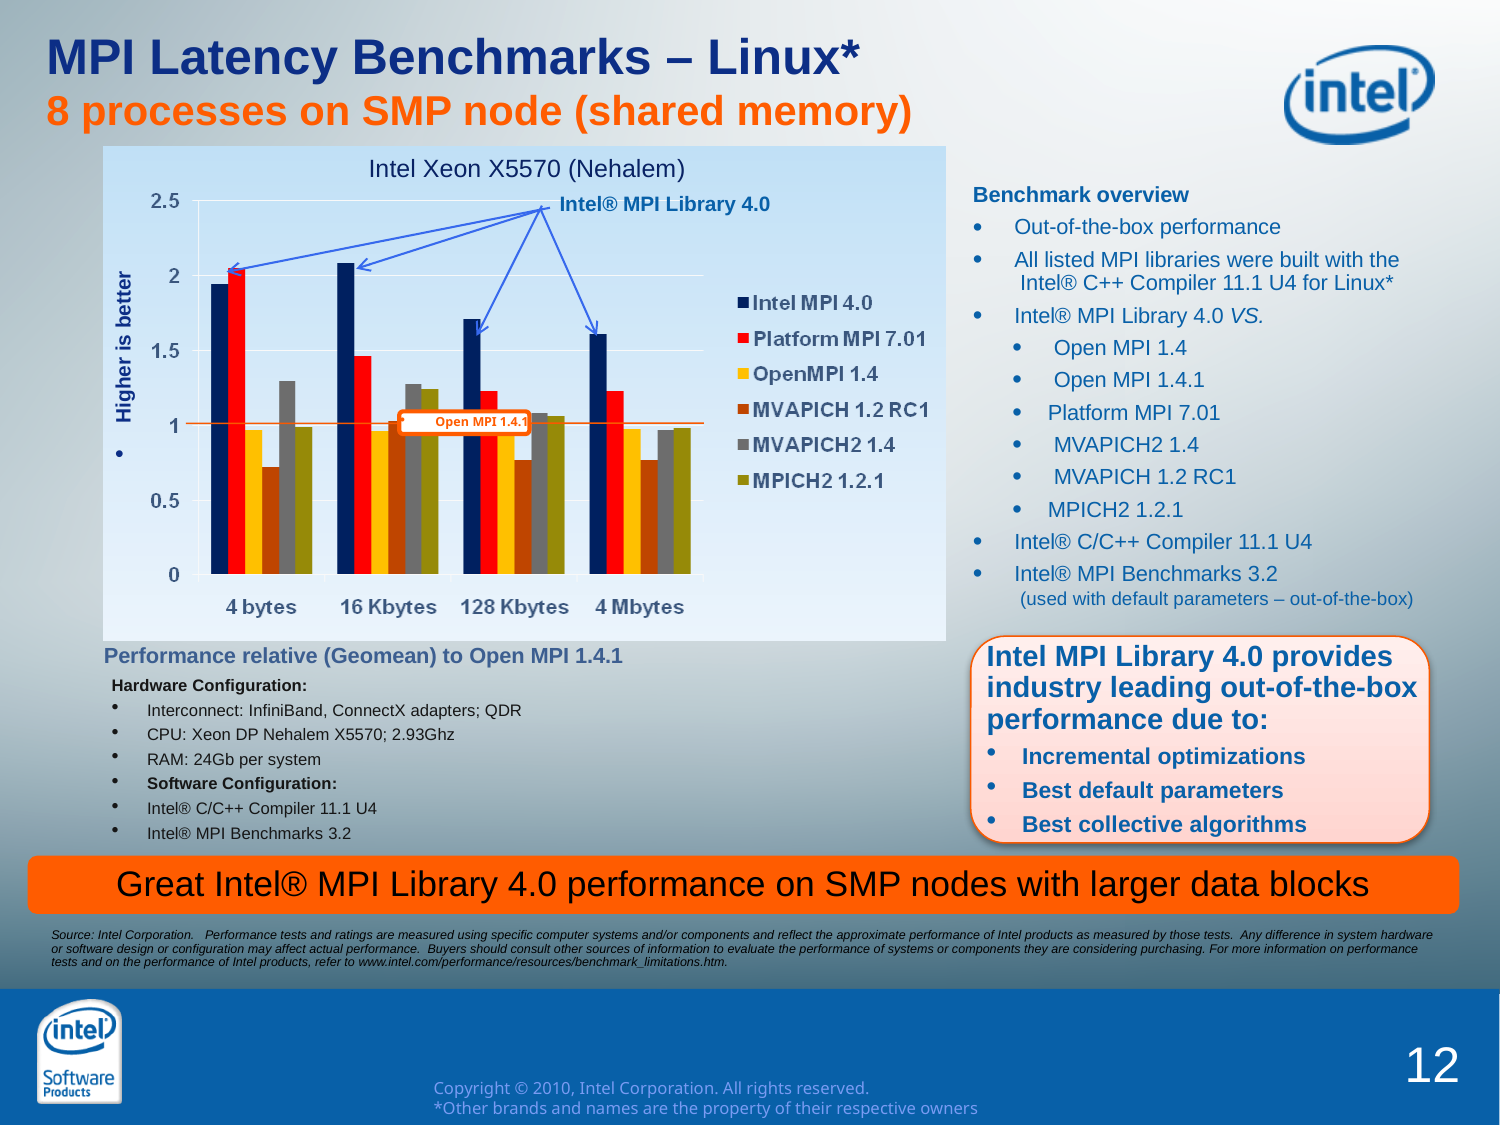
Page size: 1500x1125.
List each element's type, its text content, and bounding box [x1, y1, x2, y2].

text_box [102, 146, 946, 641]
text_box Intel MPI Library 4.0 provides industry leading out-of-the-box performance due to: Incremental optimizations Best default parameters Best collective algorithms [971, 633, 1452, 845]
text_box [226, 207, 356, 273]
text_box Source: Intel Corporation. Performance tests and ratings are measured using specific computer systems and/or components and reflect the approximate performance of Intel products as measured by those tests. Any difference in system hardware or software design or configuration may affect actual performance. Buyers should consult other sources of information to evaluate the performance of systems or components they are considering purchasing. For more information on performance tests and on the performance of Intel products, refer to www.intel.com/performance/resources/benchmark_limitations.htm. [51, 928, 1440, 970]
text_box Performance relative (Geomean) to Open MPI 1.4.1 [88, 637, 888, 676]
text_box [356, 209, 543, 269]
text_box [539, 207, 551, 236]
text_box Hardware Configuration: Interconnect: InfiniBand, ConnectX adapters; QDR CPU: Xeon DP Nehalem X5570; 2.93Ghz RAM: 24Gb per system Software Configuration: Intel® C/C++ Compiler 11.1 U4 Intel® MPI Benchmarks 3.2 [96, 676, 619, 851]
title MPI Latency Benchmarks – Linux* 8 processes on SMP node (shared memory) [46, 23, 1197, 171]
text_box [443, 237, 575, 304]
text_box Benchmark overview Out-of-the-box performance All listed MPI libraries were built with the Intel® C++ Compiler 11.1 U4 for Linux* Intel® MPI Library 4.0 VS. Open MPI 1.4 Open MPI 1.4.1 Platform MPI 7.01 MVAPICH2 1.4 MVAPICH 1.2 RC1 MPICH2 1.2.1 Intel® C/C++ Compiler 11.1 U4 Intel® MPI Benchmarks 3.2 (used with default parameters – out-of-the-box) [958, 176, 1474, 618]
picture [0, 0, 1500, 988]
text_box Great Intel® MPI Library 4.0 performance on SMP nodes with larger data blocks [27, 855, 1460, 914]
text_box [505, 244, 633, 302]
picture [37, 999, 122, 1104]
